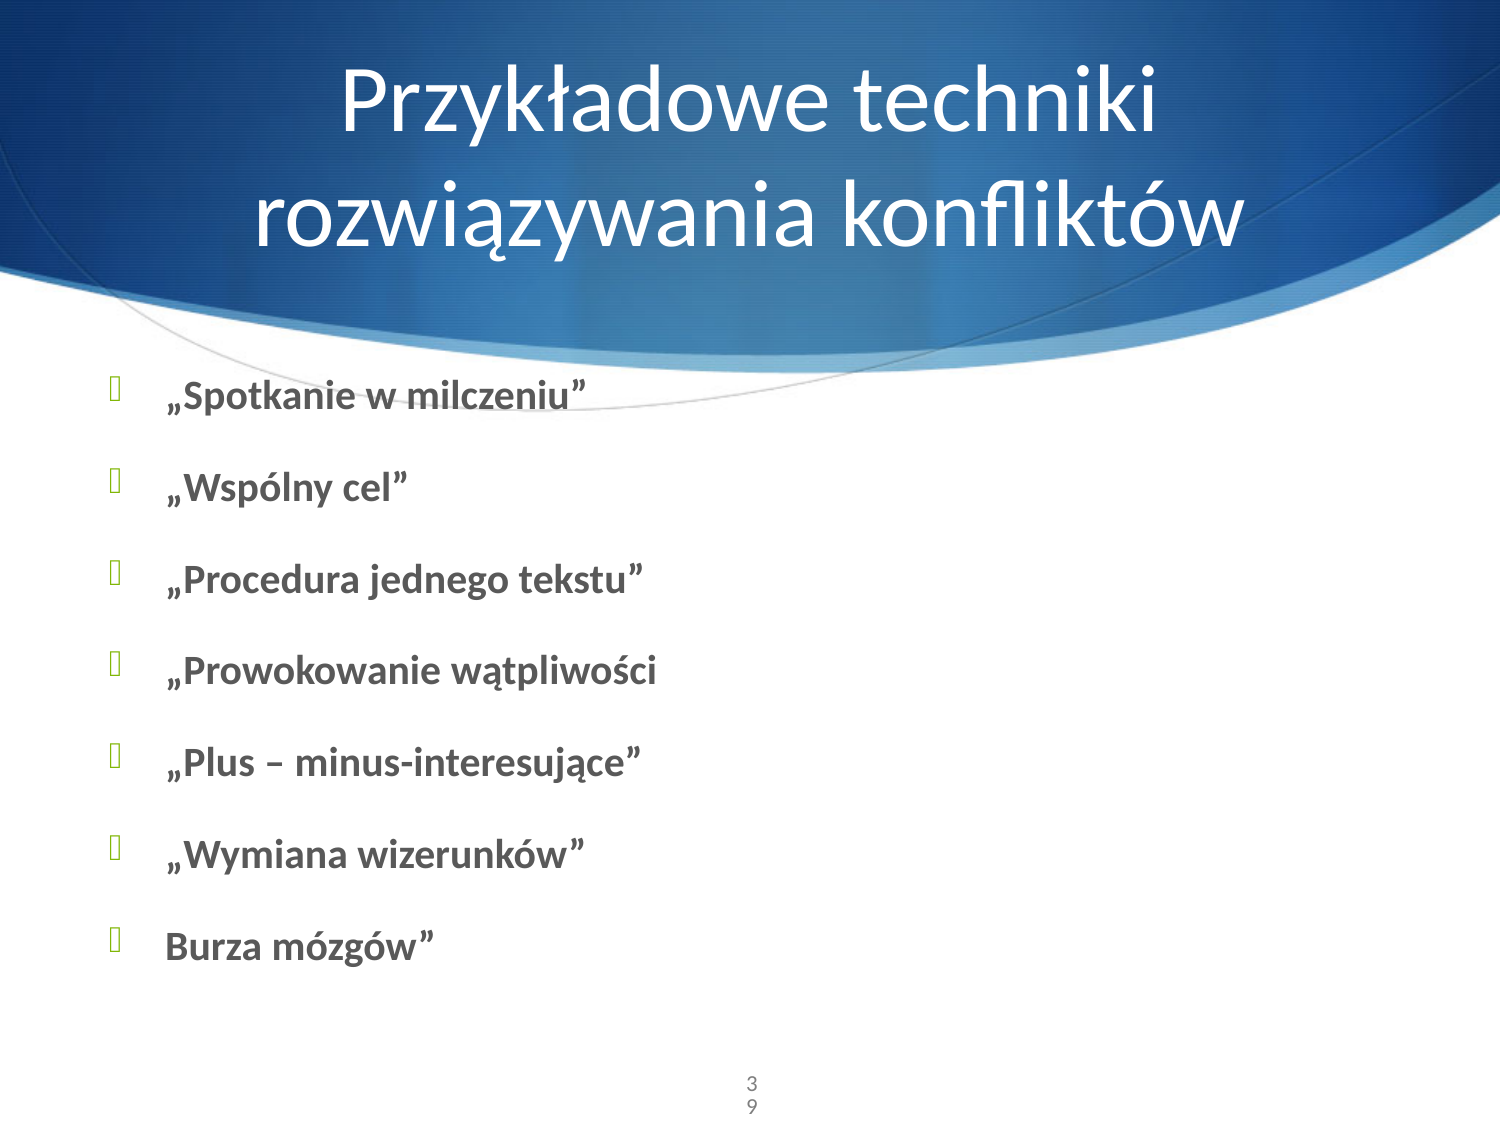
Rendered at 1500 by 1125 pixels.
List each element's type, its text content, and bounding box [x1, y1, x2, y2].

slide_number 39 [730, 1062, 769, 1103]
list „Spotkanie w milczeniu” „Wspólny cel” „Procedura jednego tekstu” „Prowokowanie wątpliwości „Plus – minus-interesujące” „Wymiana wizerunków” Burza mózgów” [102, 361, 1353, 1063]
title Przykładowe techniki rozwiązywania konfliktów [75, 0, 1425, 301]
picture [0, 0, 1500, 1125]
